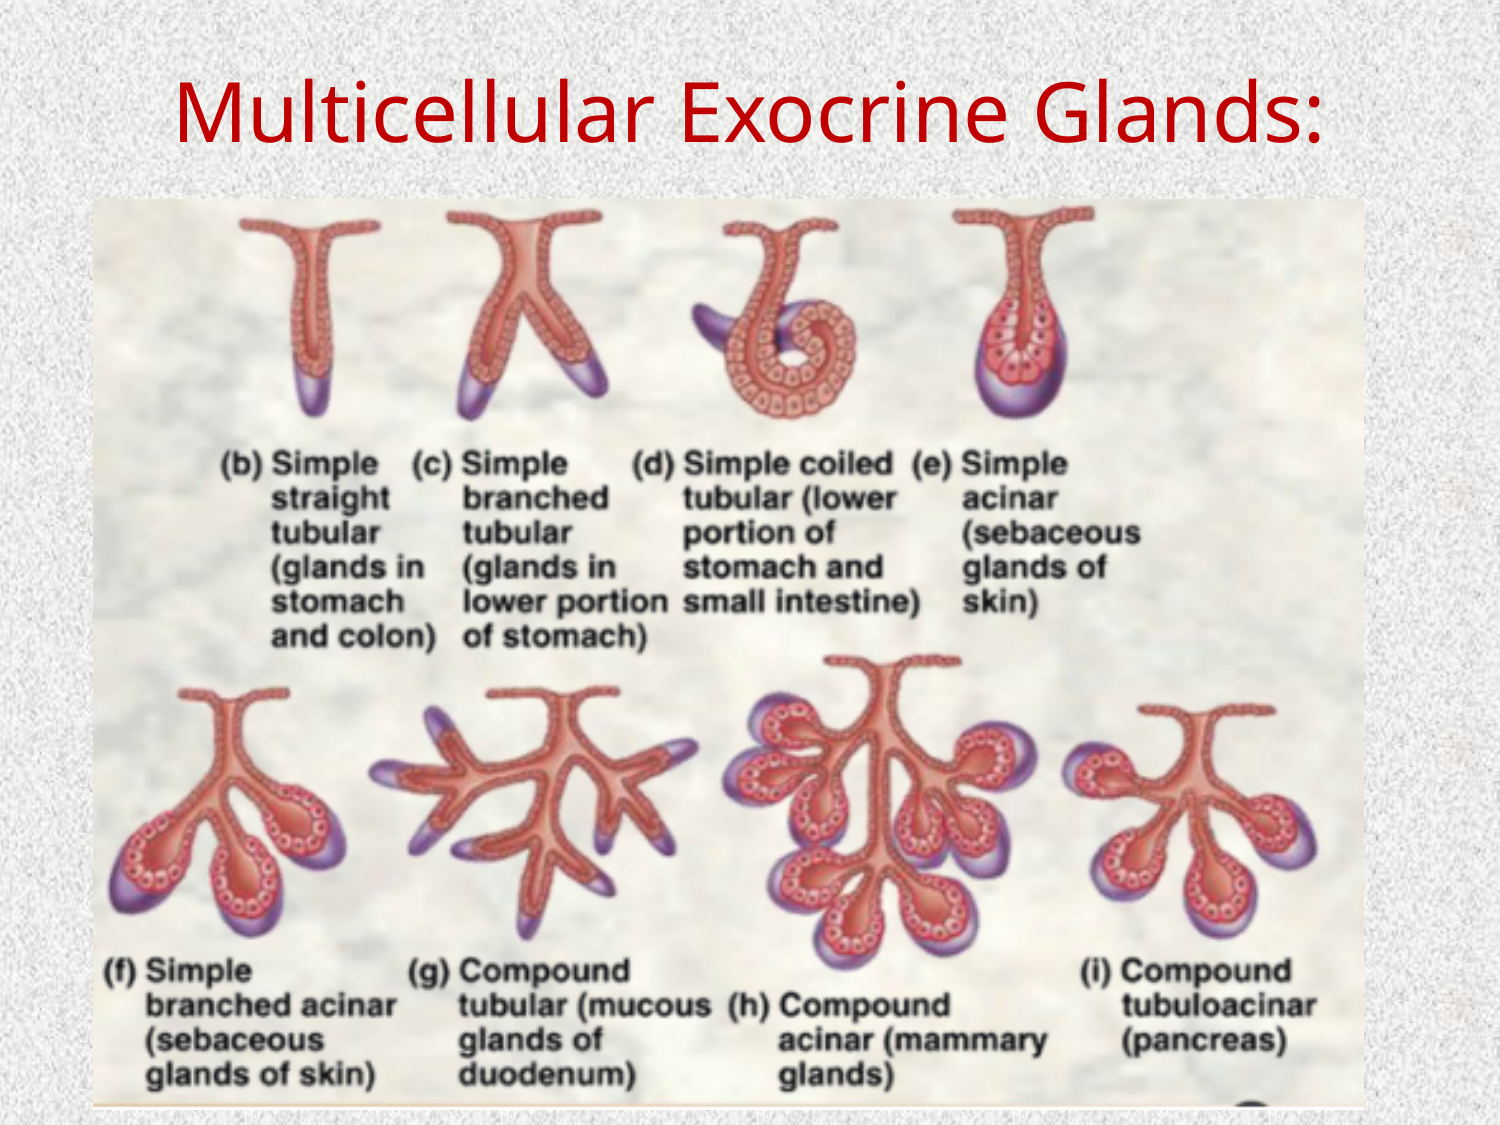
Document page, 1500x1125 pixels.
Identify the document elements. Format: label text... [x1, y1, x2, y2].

picture [0, 0, 1500, 1125]
title Multicellular Exocrine Glands: [75, 11, 1425, 200]
